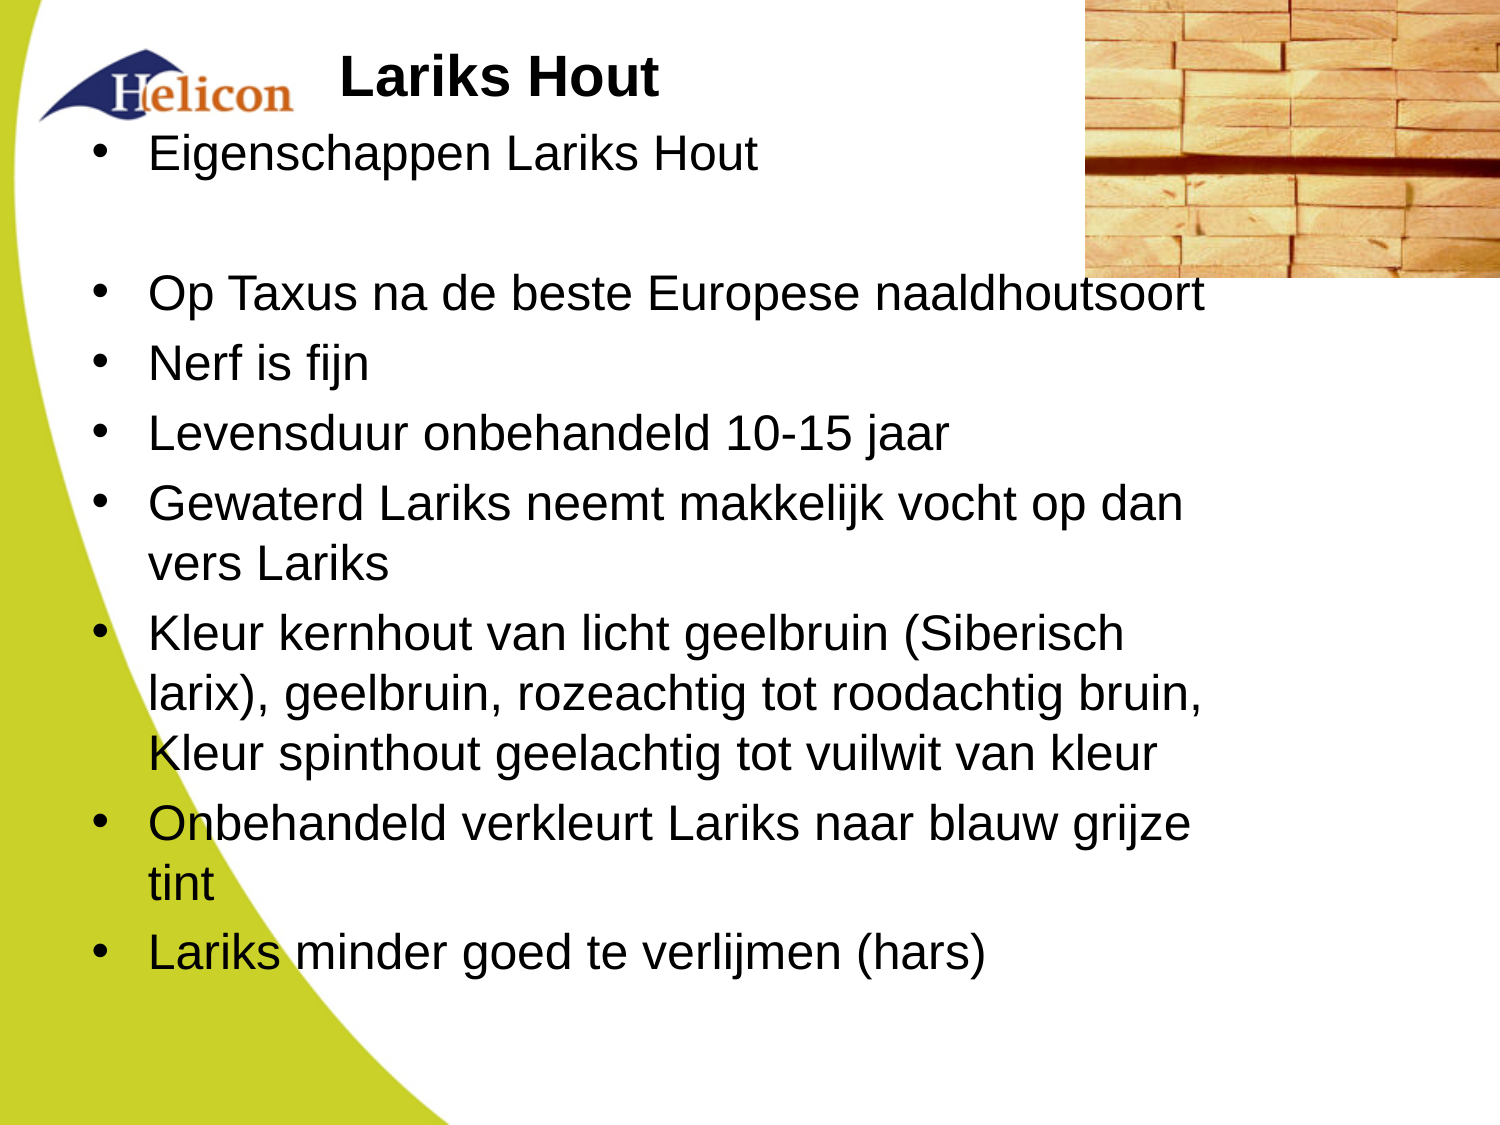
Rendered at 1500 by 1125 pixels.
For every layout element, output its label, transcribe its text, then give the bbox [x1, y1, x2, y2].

picture [0, 0, 1500, 1125]
list Eigenschappen Lariks Hout Op Taxus na de beste Europese naaldhoutsoort Nerf is fijn Levensduur onbehandeld 10-15 jaar Gewaterd Lariks neemt makkelijk vocht op dan vers Lariks Kleur kernhout van licht geelbruin (Siberisch larix), geelbruin, rozeachtig tot roodachtig bruin, Kleur spinthout geelachtig tot vuilwit van kleur Onbehandeld verkleurt Lariks naar blauw grijze tint Lariks minder goed te verlijmen (hars) [76, 42, 1270, 1083]
